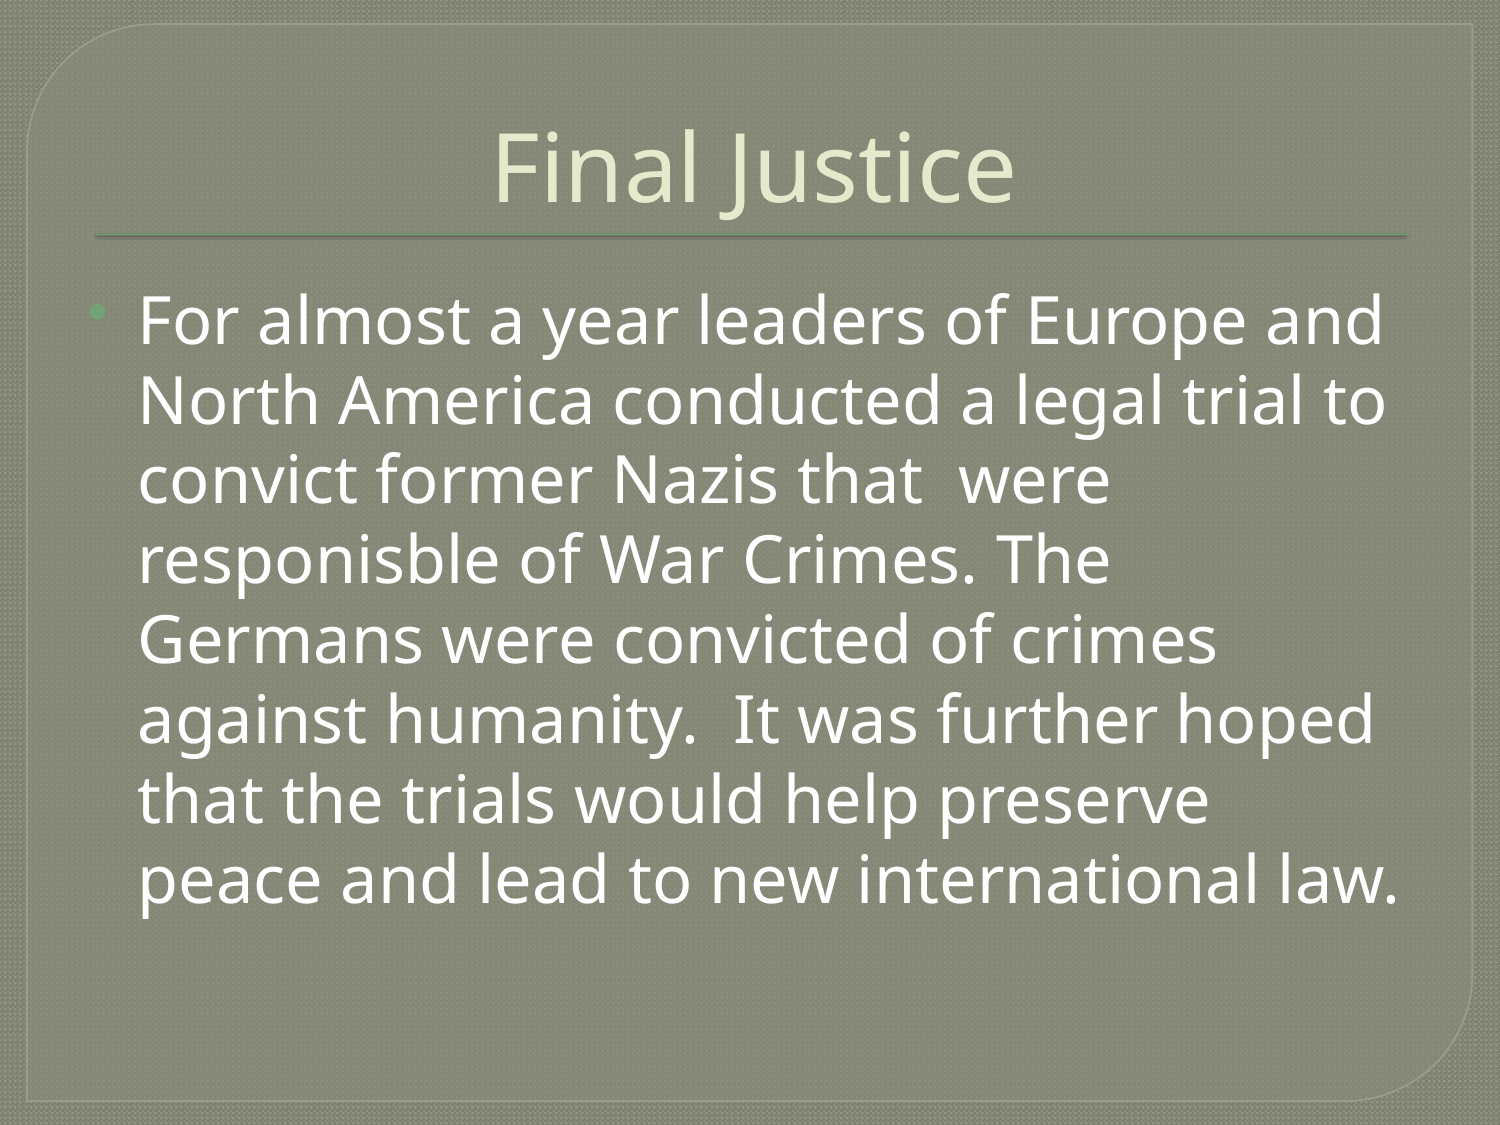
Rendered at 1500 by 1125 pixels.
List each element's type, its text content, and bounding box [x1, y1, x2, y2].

title Final Justice [75, 41, 1425, 230]
list For almost a year leaders of Europe and North America conducted a legal trial to convict former Nazis that were responisble of War Crimes. The Germans were convicted of crimes against humanity. It was further hoped that the trials would help preserve peace and lead to new international law. [75, 270, 1425, 1013]
